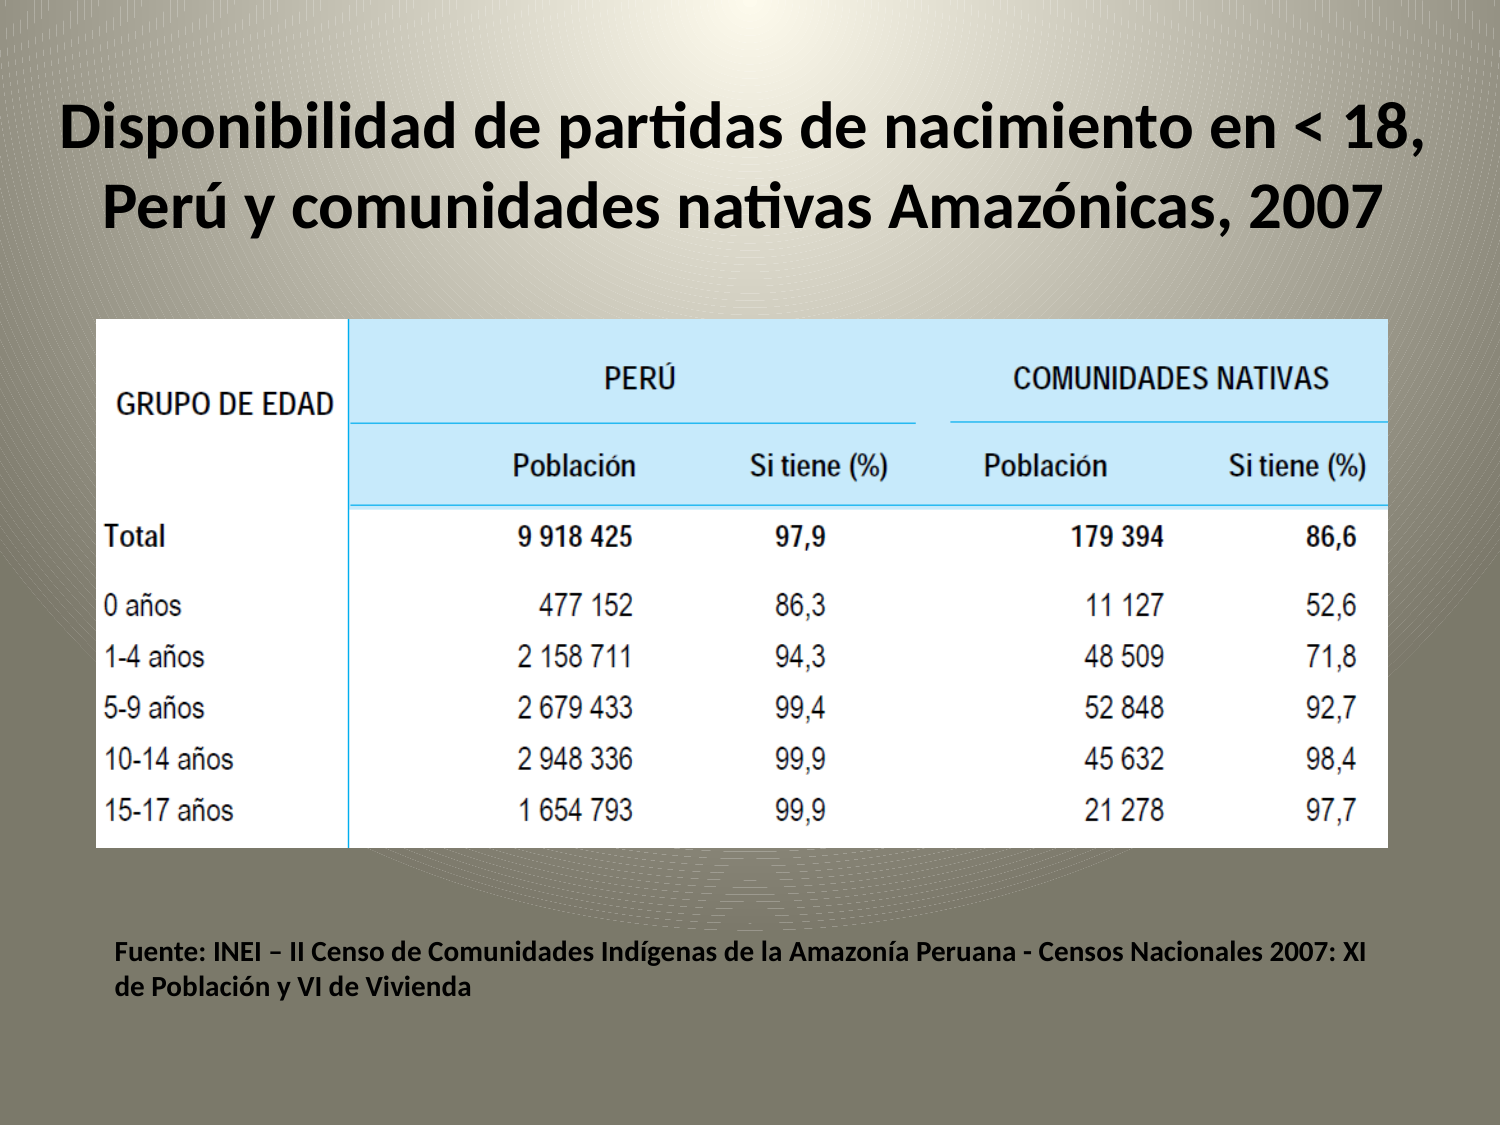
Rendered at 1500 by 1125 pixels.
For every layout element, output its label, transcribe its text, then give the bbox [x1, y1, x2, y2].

picture [96, 319, 347, 848]
picture [350, 319, 1388, 848]
text_box Fuente: INEI – II Censo de Comunidades Indígenas de la Amazonía Peruana - Censos Nacionales 2007: XI de Población y VI de Vivienda [99, 924, 1388, 988]
text_box Disponibilidad de partidas de nacimiento en < 18, Perú y comunidades nativas Amazónicas, 2007 [37, 75, 1450, 275]
